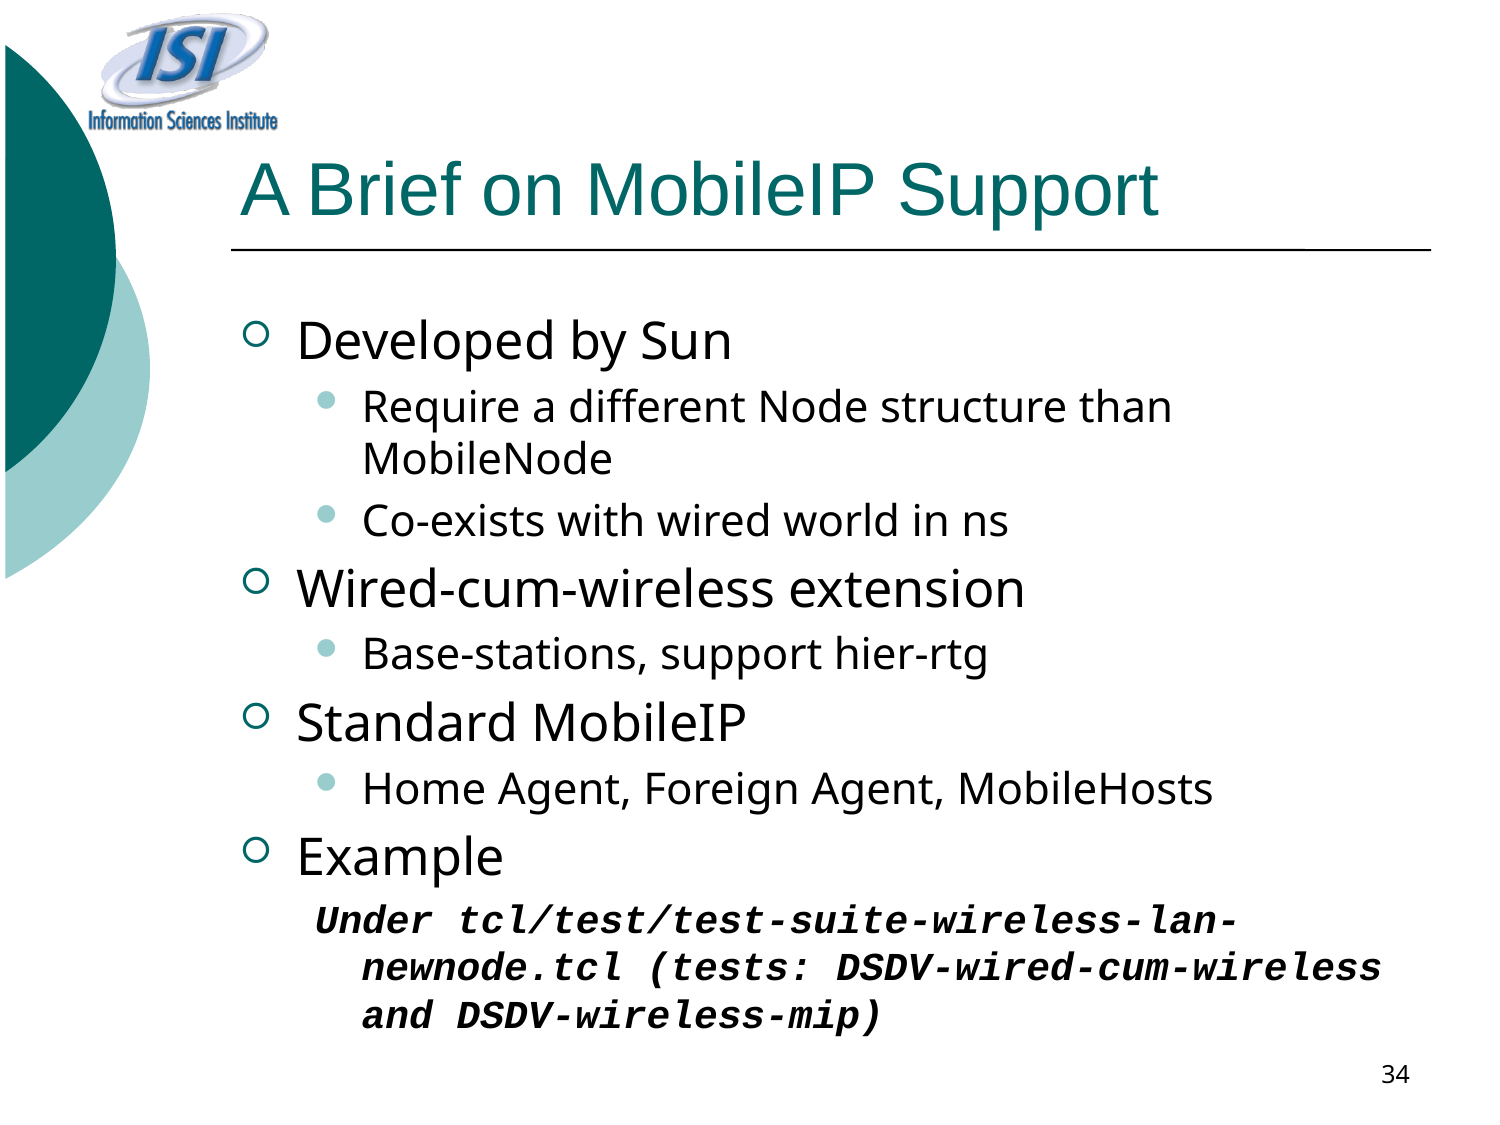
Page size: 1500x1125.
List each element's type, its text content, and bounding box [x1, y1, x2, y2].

slide_number 34 [1074, 1024, 1426, 1101]
list Developed by Sun Require a different Node structure than MobileNode Co-exists with wired world in ns Wired-cum-wireless extension Base-stations, support hier-rtg Standard MobileIP Home Agent, Foreign Agent, MobileHosts Example Under tcl/test/test-suite-wireless-lan-newnode.tcl (tests: DSDV-wired-cum-wireless and DSDV-wireless-mip) [224, 299, 1425, 975]
title A Brief on MobileIP Support [224, 49, 1425, 238]
picture [50, 0, 314, 135]
